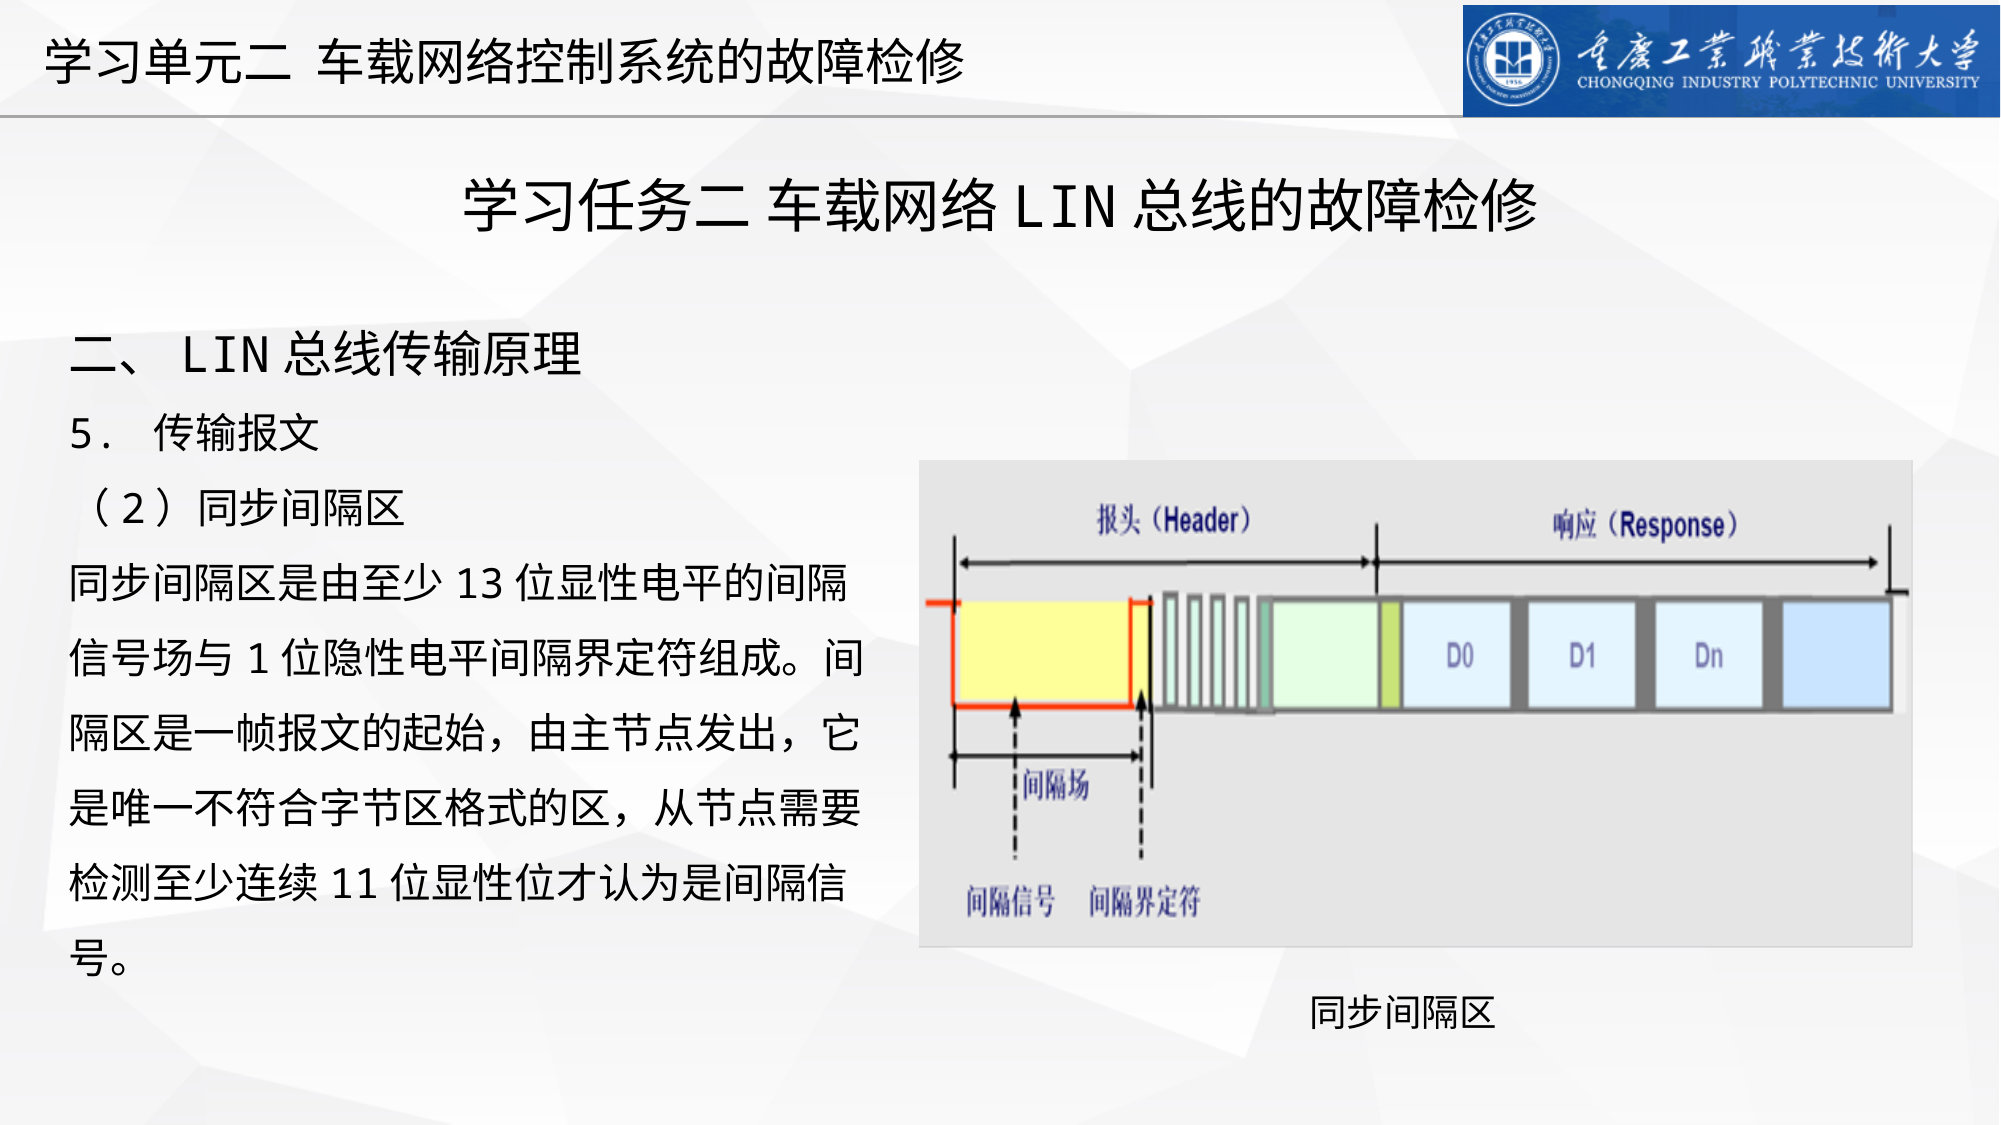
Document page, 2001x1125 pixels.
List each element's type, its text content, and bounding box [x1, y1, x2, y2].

picture [0, 0, 2001, 117]
text_box 二、LIN总线传输原理 5. 传输报文 （2）同步间隔区 同步间隔区是由至少13位显性电平的间隔信号场与1位隐性电平间隔界定符组成。间隔区是一帧报文的起始，由主节点发出，它是唯一不符合字节区格式的区，从节点需要检测至少连续11位显性位才认为是间隔信号。 [54, 284, 903, 990]
text_box 同步间隔区 [1294, 981, 1539, 1042]
picture [0, 118, 1999, 1125]
text_box 学习任务二 车载网络LIN总线的故障检修 [433, 161, 1567, 247]
